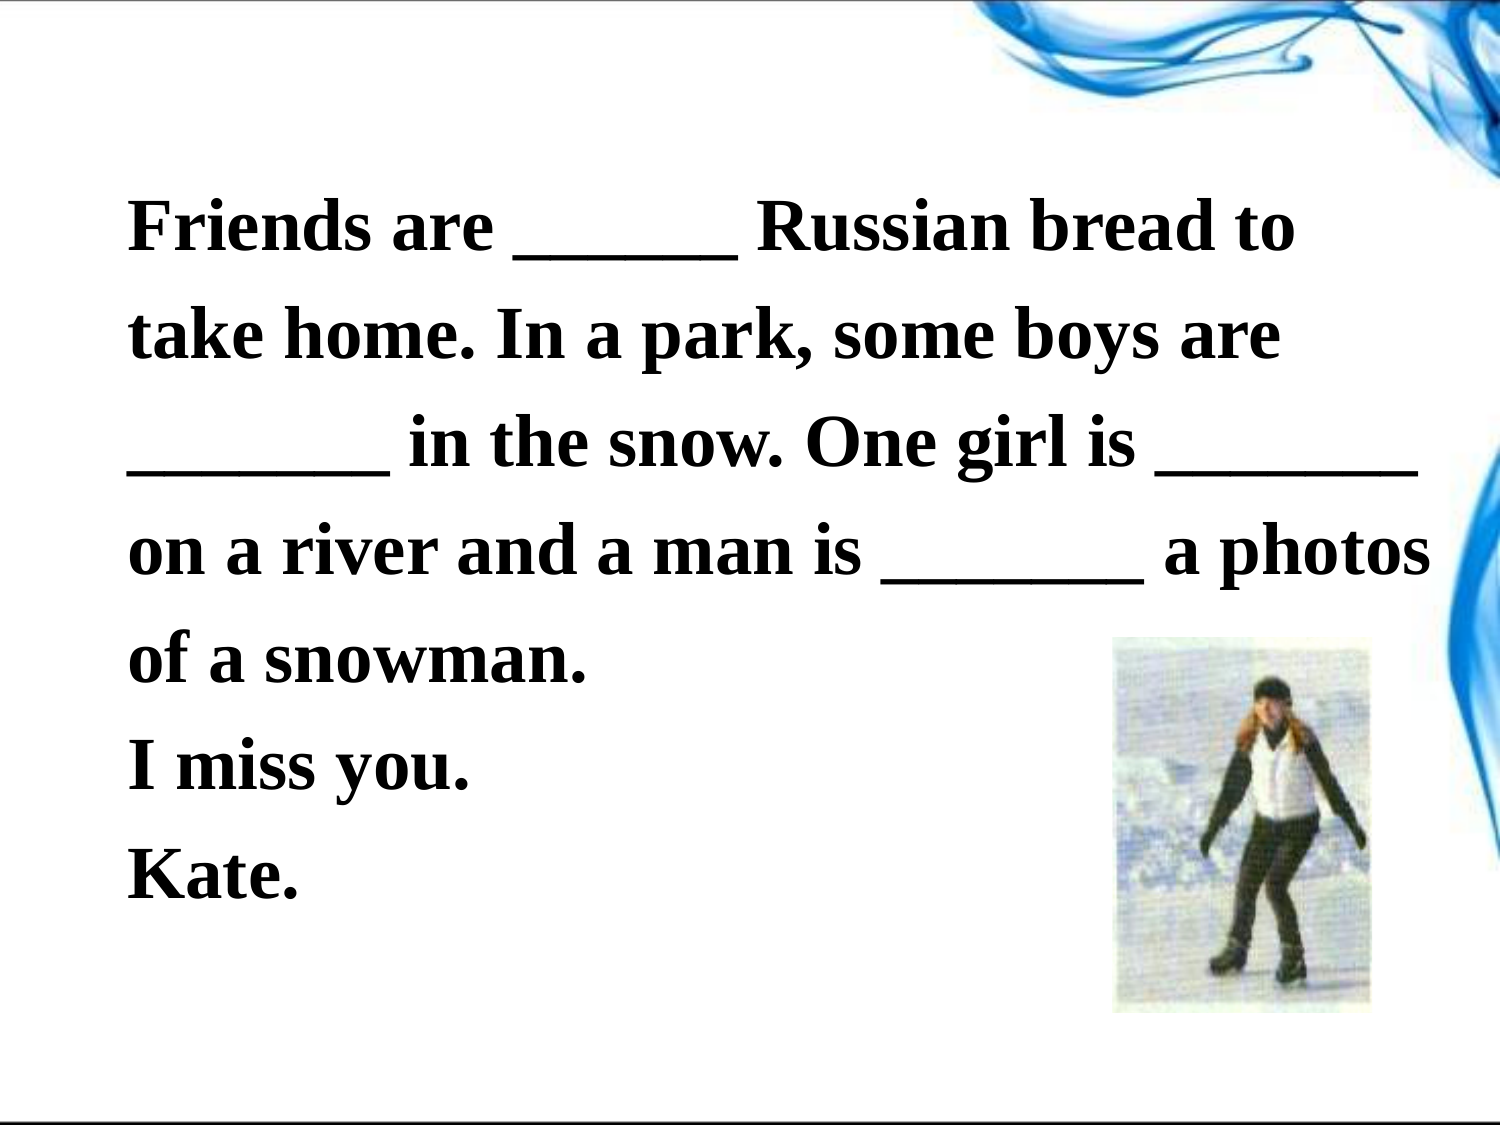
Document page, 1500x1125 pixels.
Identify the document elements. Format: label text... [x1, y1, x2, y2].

text_box Friends are ______ Russian bread to take home. In a park, some boys are _______ in the snow. One girl is _______ on a river and a man is _______ a photos of a snowman. I miss you. Kate. [112, 149, 1463, 938]
picture [0, 0, 1500, 1125]
